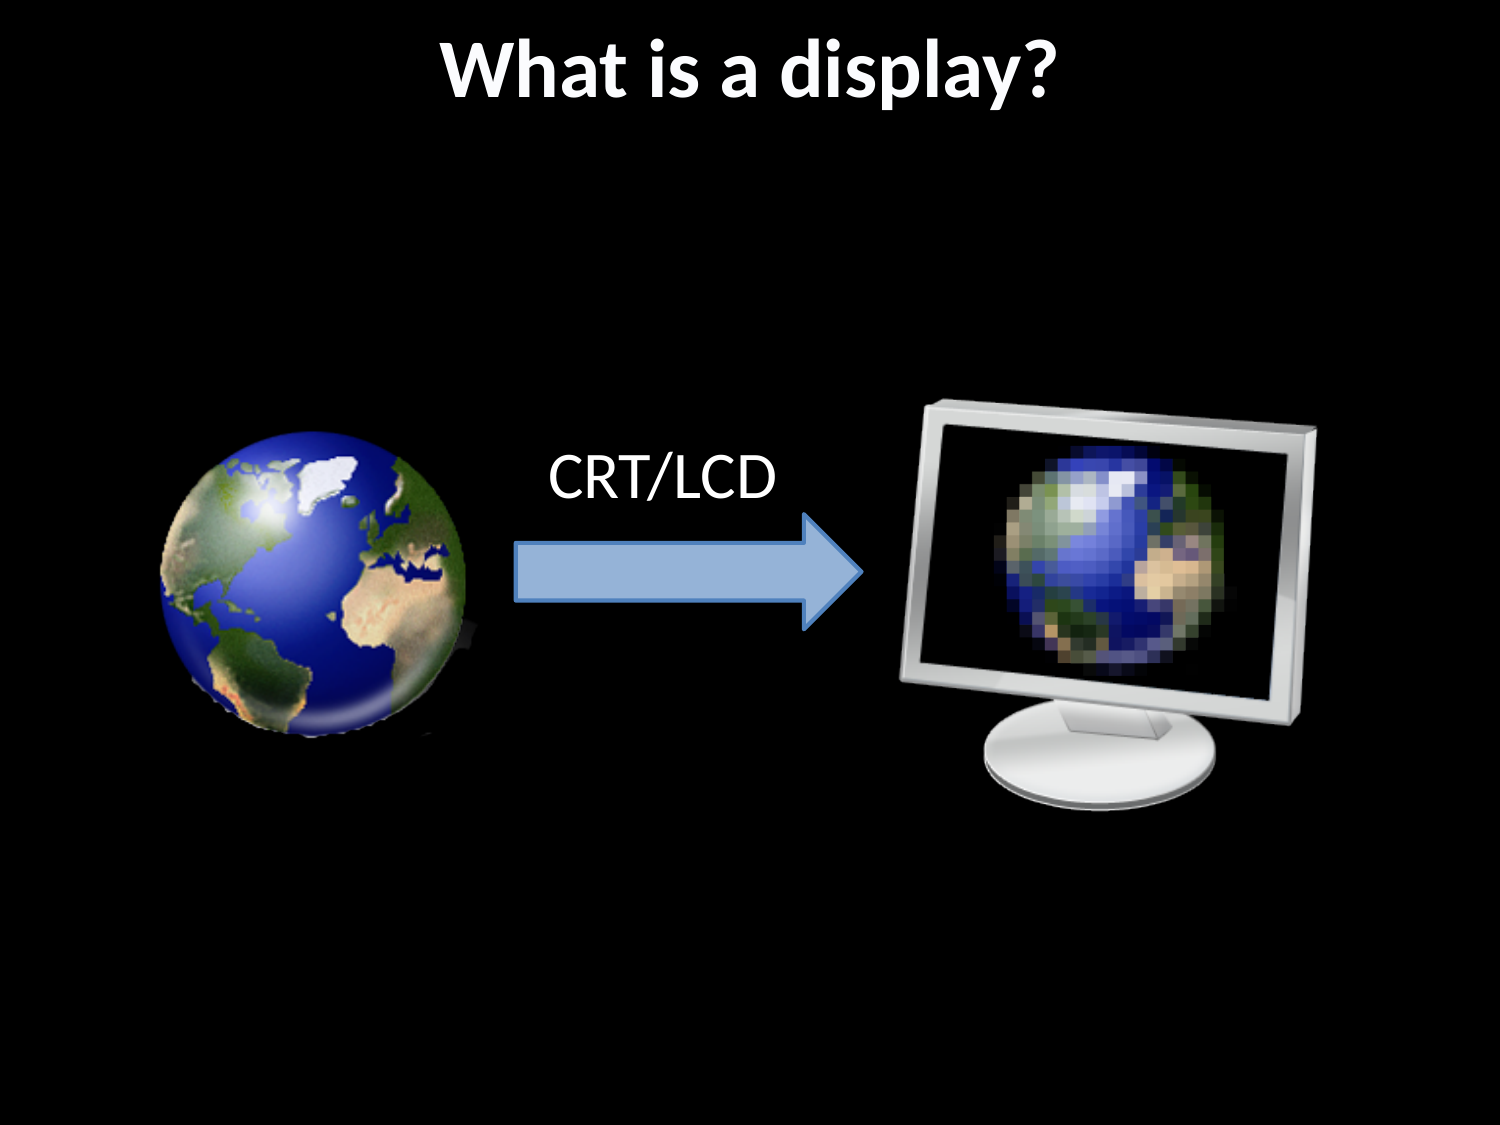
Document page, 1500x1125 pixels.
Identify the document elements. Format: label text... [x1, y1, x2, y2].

title What is a display? [0, 0, 1500, 129]
text_box CRT/LCD [511, 426, 815, 518]
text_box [880, 370, 1334, 825]
picture [129, 409, 486, 766]
text_box [513, 518, 864, 632]
